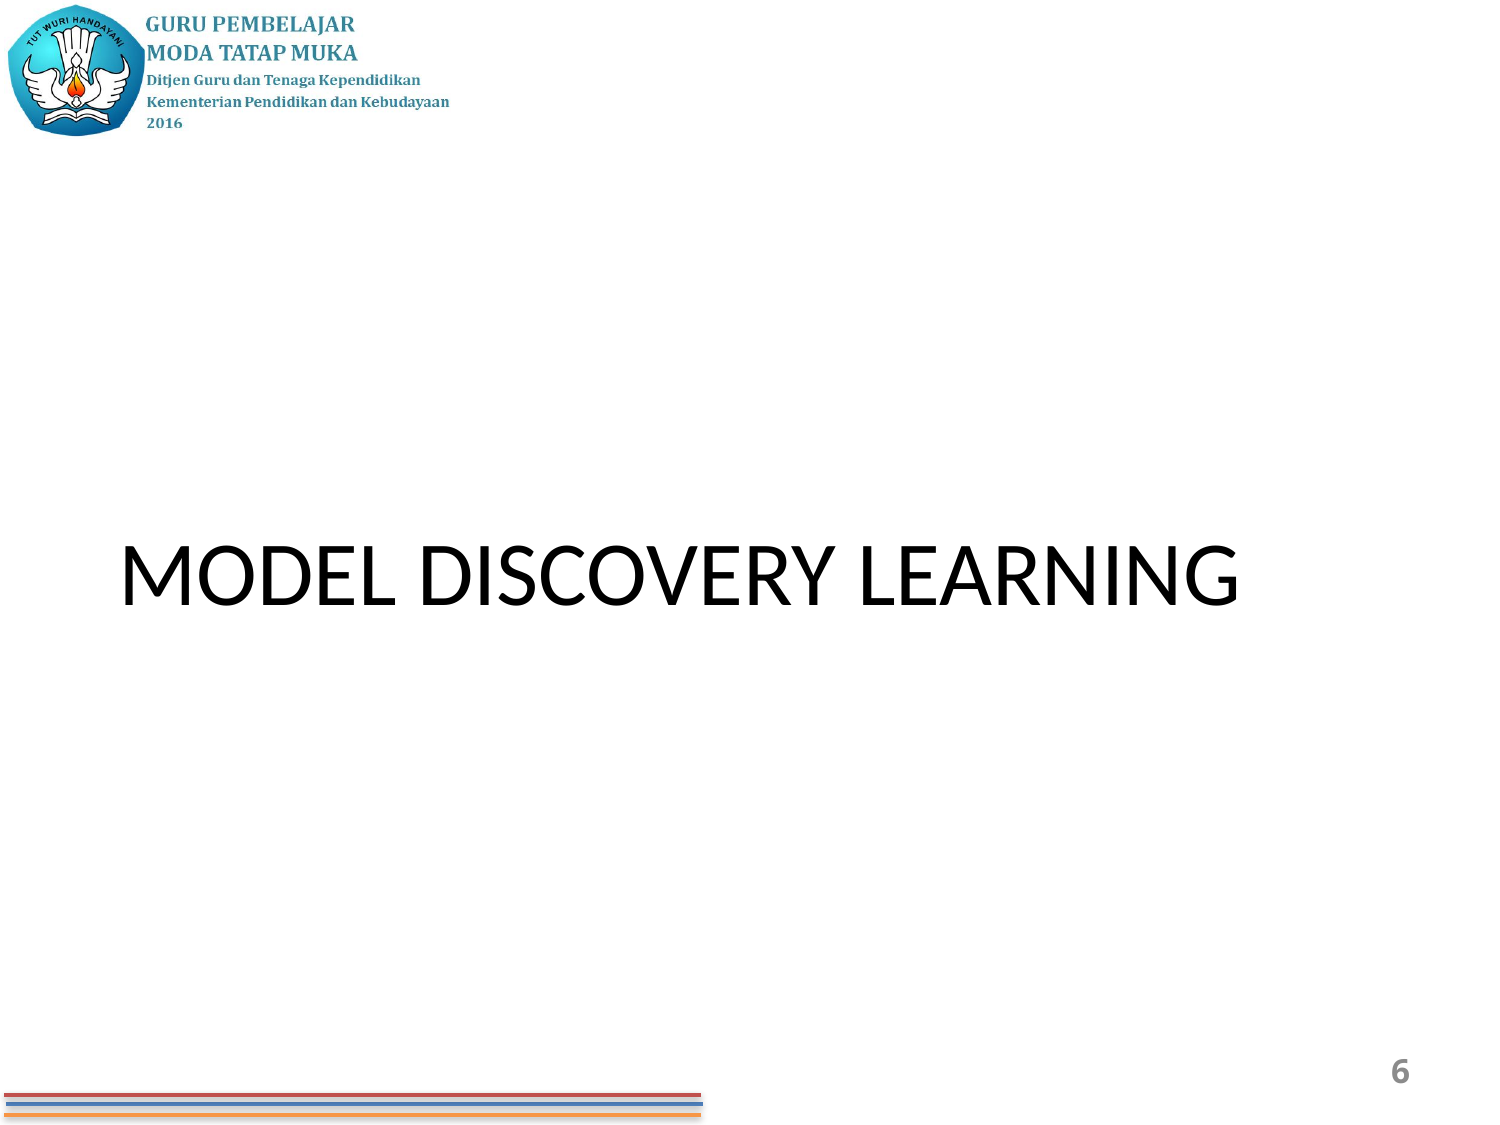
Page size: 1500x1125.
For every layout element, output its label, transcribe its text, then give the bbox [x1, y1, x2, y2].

text_box MODEL DISCOVERY LEARNING [0, 479, 1430, 657]
picture [4, 0, 455, 139]
slide_number 6 [1074, 1042, 1425, 1103]
